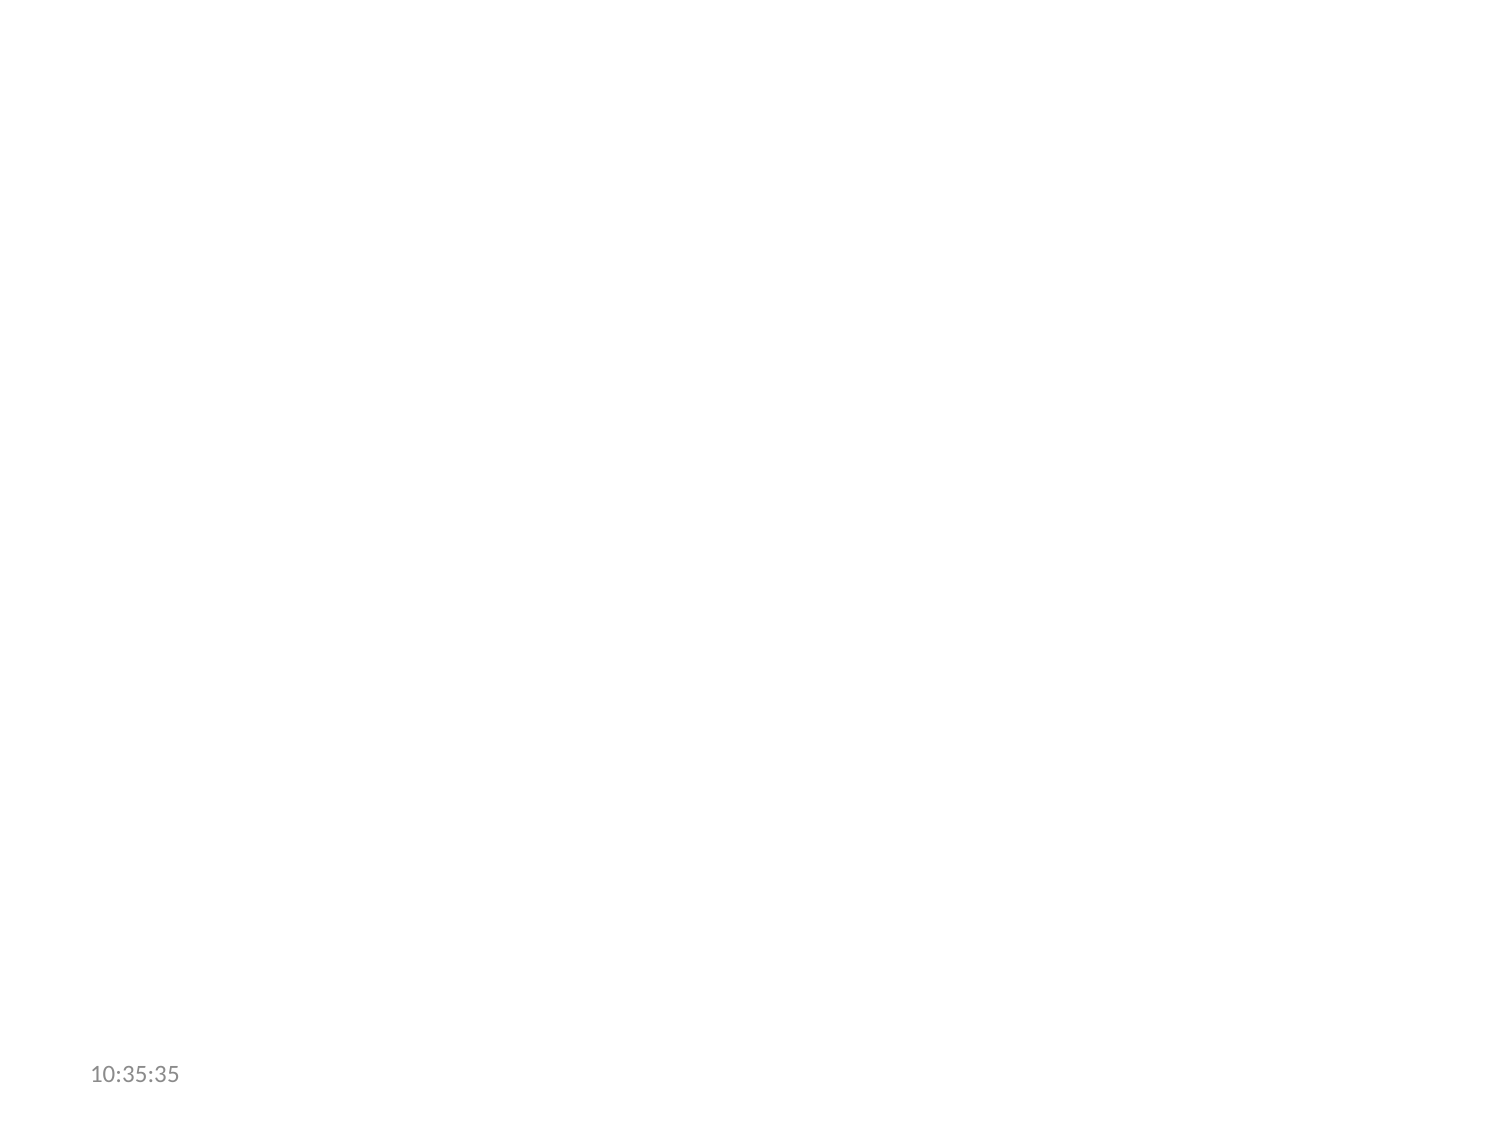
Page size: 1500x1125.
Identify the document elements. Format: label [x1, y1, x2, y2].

slide_number [75, 1042, 425, 1103]
